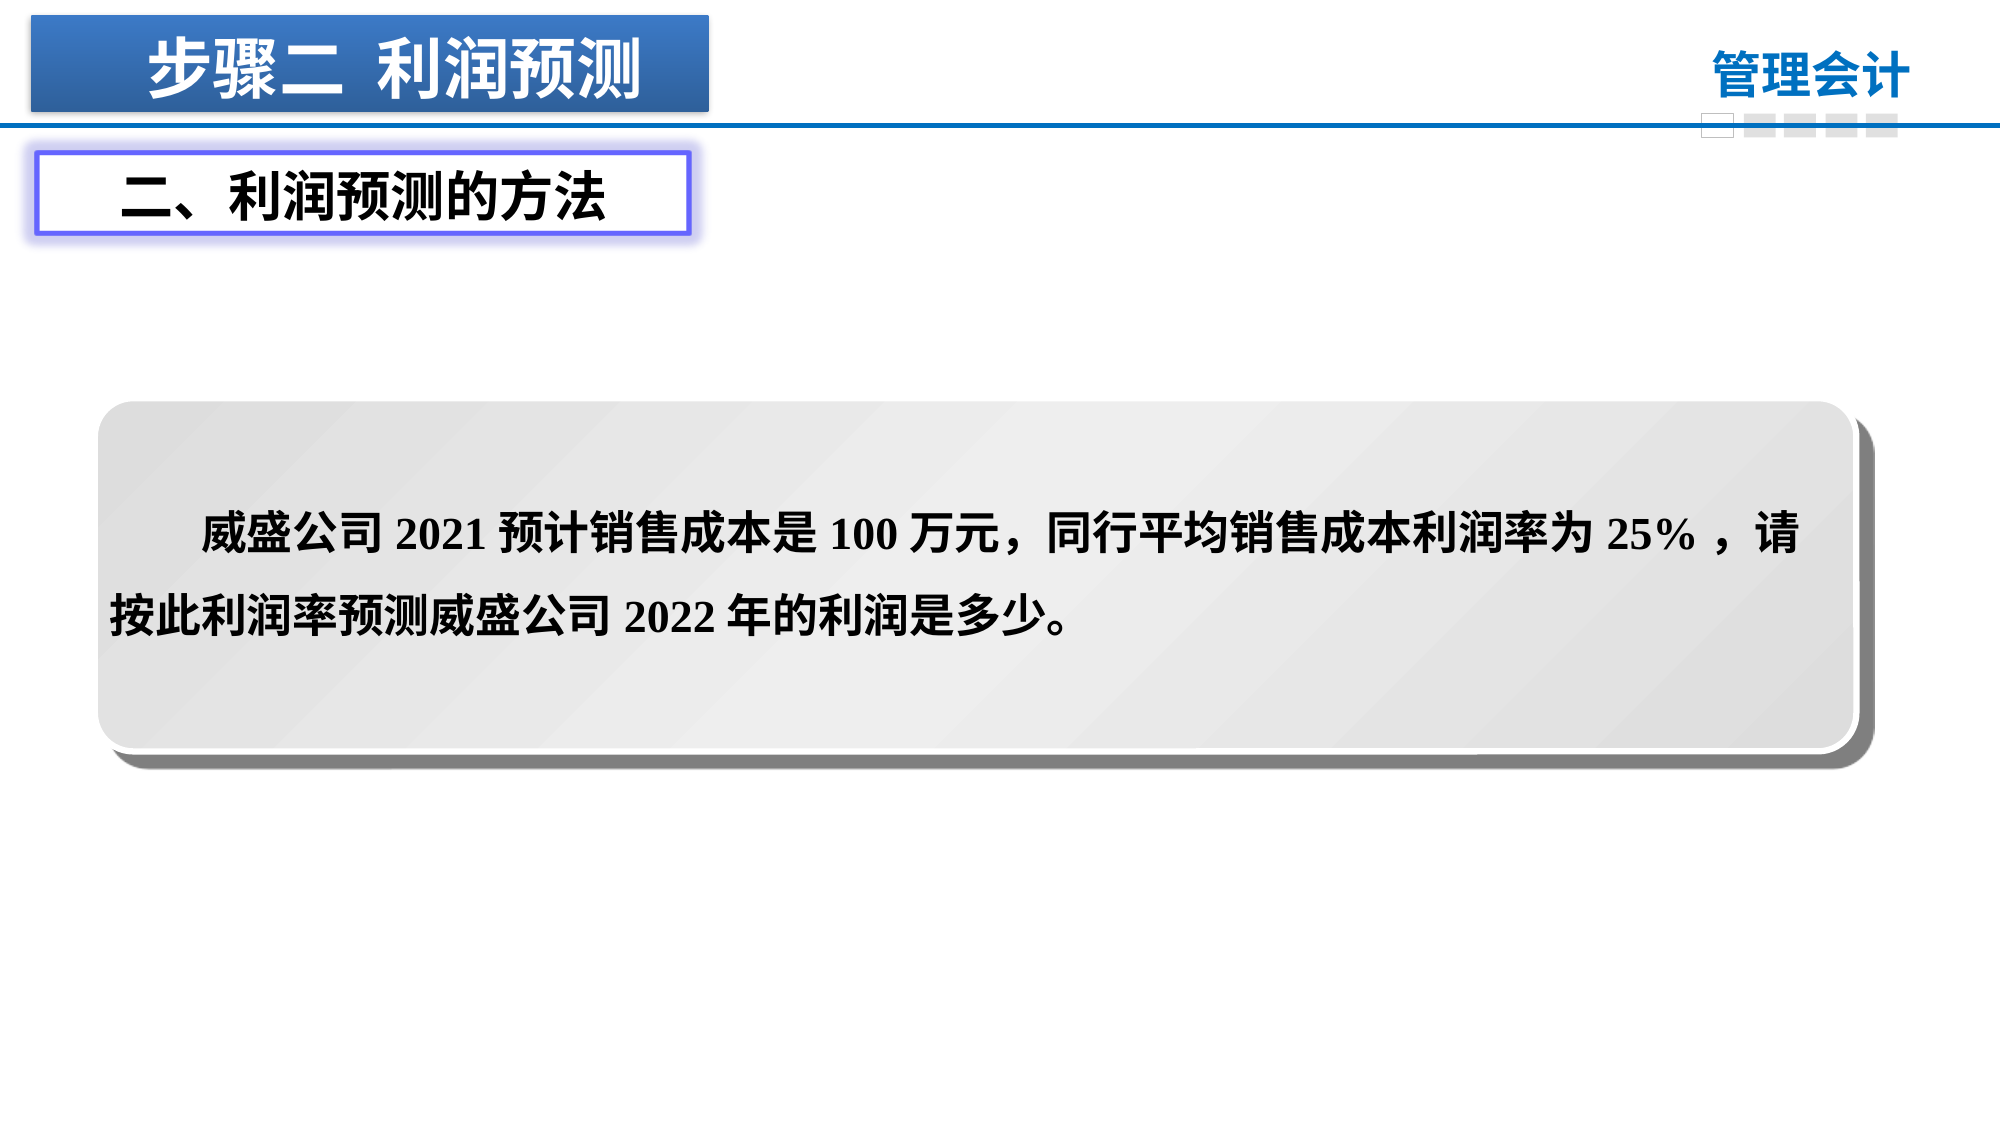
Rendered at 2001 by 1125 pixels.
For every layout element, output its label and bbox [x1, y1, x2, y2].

text_box [7, 125, 719, 261]
text_box [94, 397, 1857, 752]
text_box [31, 14, 709, 117]
